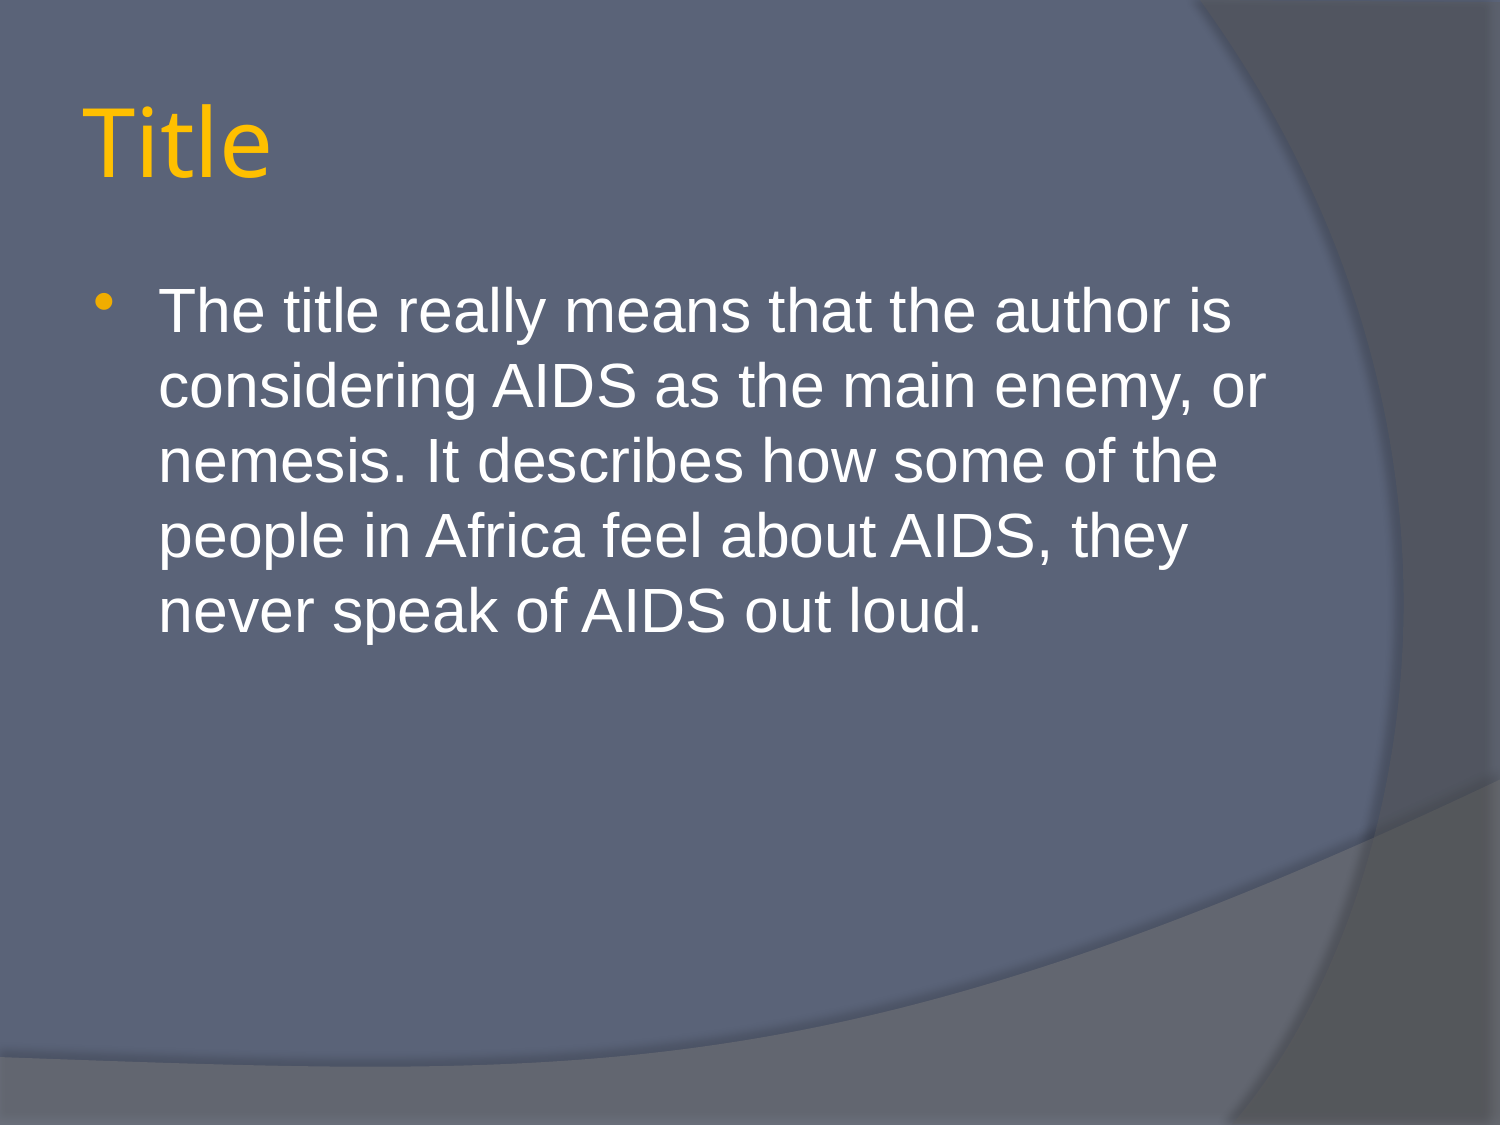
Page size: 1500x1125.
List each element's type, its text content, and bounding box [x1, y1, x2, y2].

list The title really means that the author is considering AIDS as the main enemy, or nemesis. It describes how some of the people in Africa feel about AIDS, they never speak of AIDS out loud. [75, 262, 1300, 1005]
title Title [75, 45, 1300, 233]
